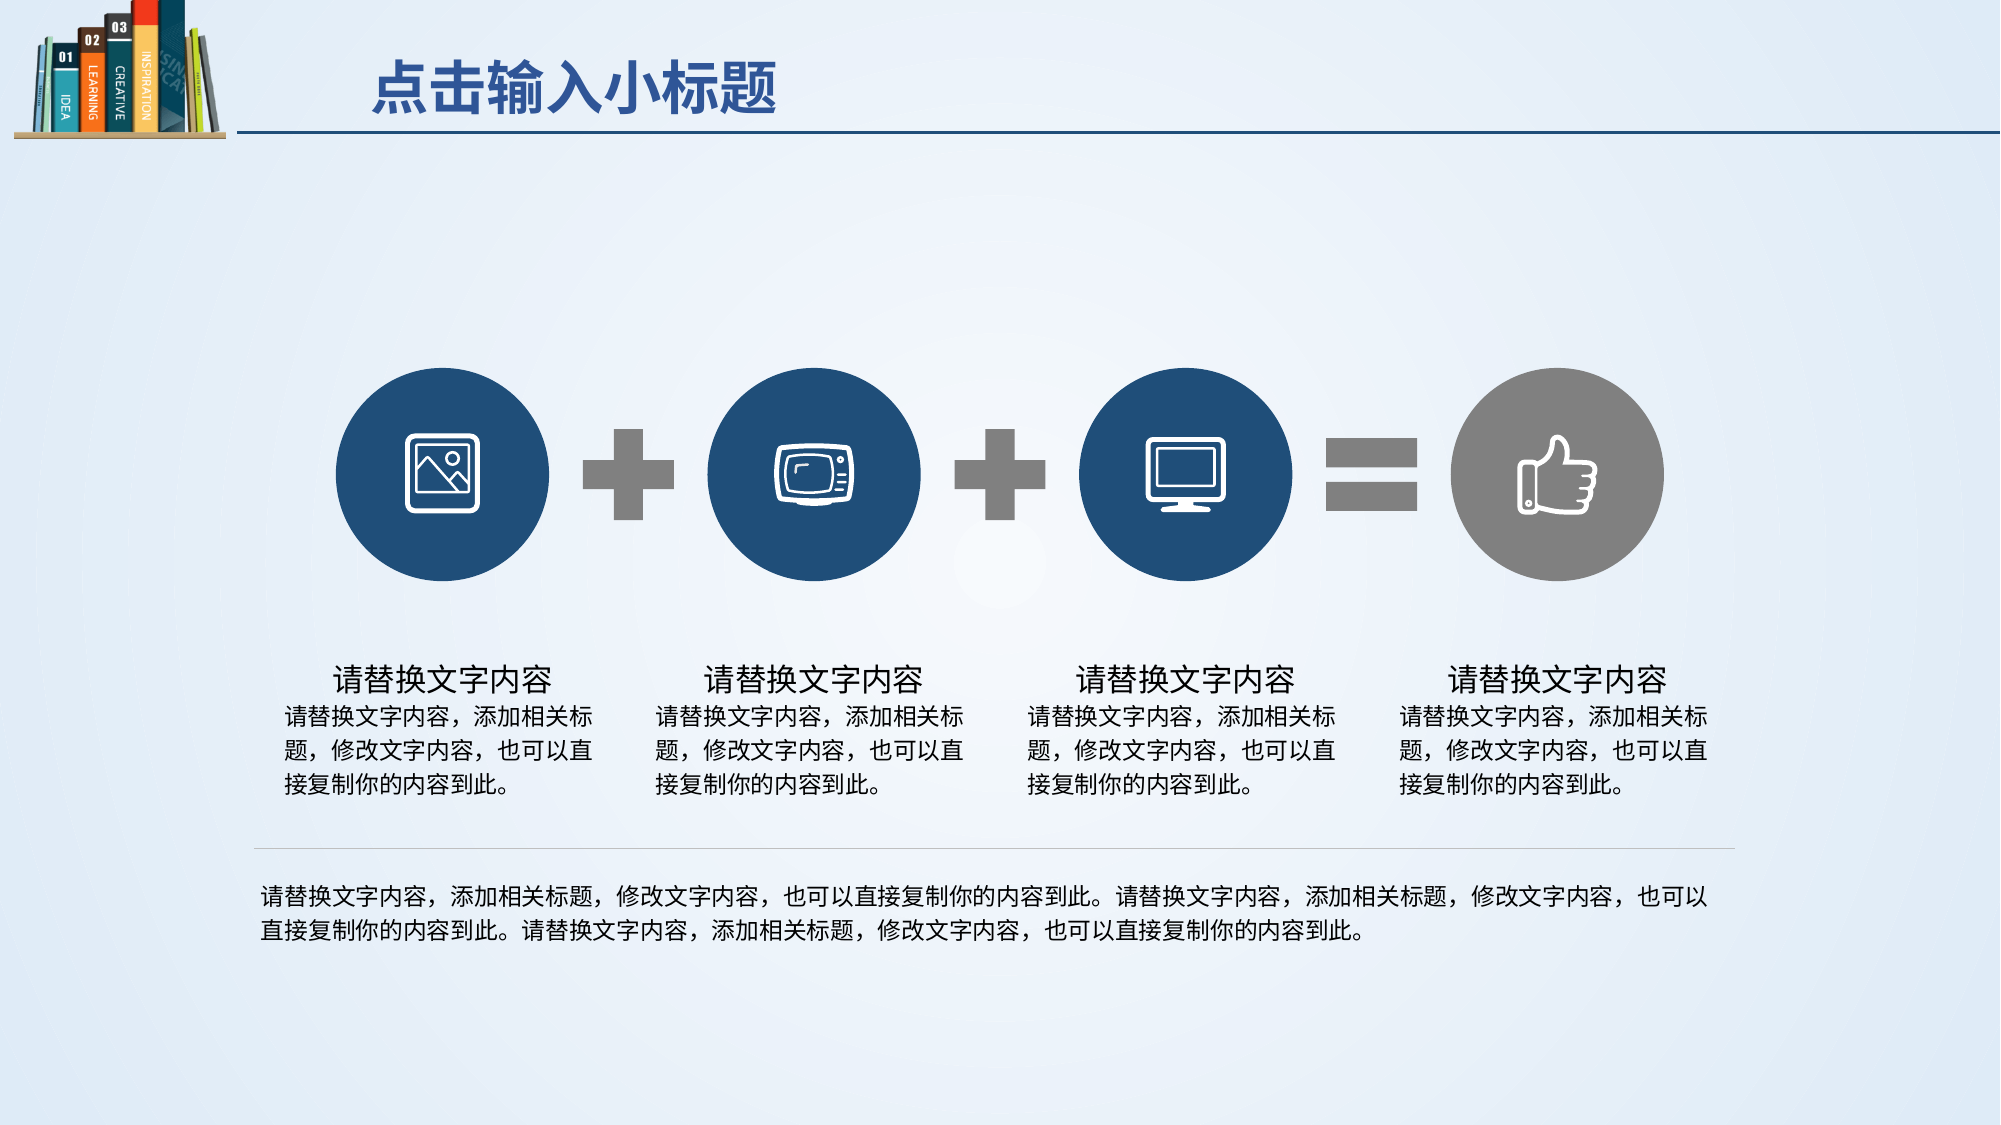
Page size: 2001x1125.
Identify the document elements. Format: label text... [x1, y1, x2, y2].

picture [169, 59, 175, 67]
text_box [1027, 652, 1345, 800]
text_box 请替换文字内容，添加相关标题，修改文字内容，也可以直接复制你的内容到此。请替换文字内容，添加相关标题，修改文字内容，也可以直接复制你的内容到此。请替换文字内容，添加相关标题，修改文字内容，也可以直接复制你的内容到此。 [260, 876, 1729, 945]
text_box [655, 652, 973, 800]
picture [14, 0, 226, 139]
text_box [1399, 652, 1716, 800]
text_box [335, 367, 1664, 582]
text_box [284, 652, 601, 800]
text_box 点击输入小标题 [355, 43, 812, 129]
